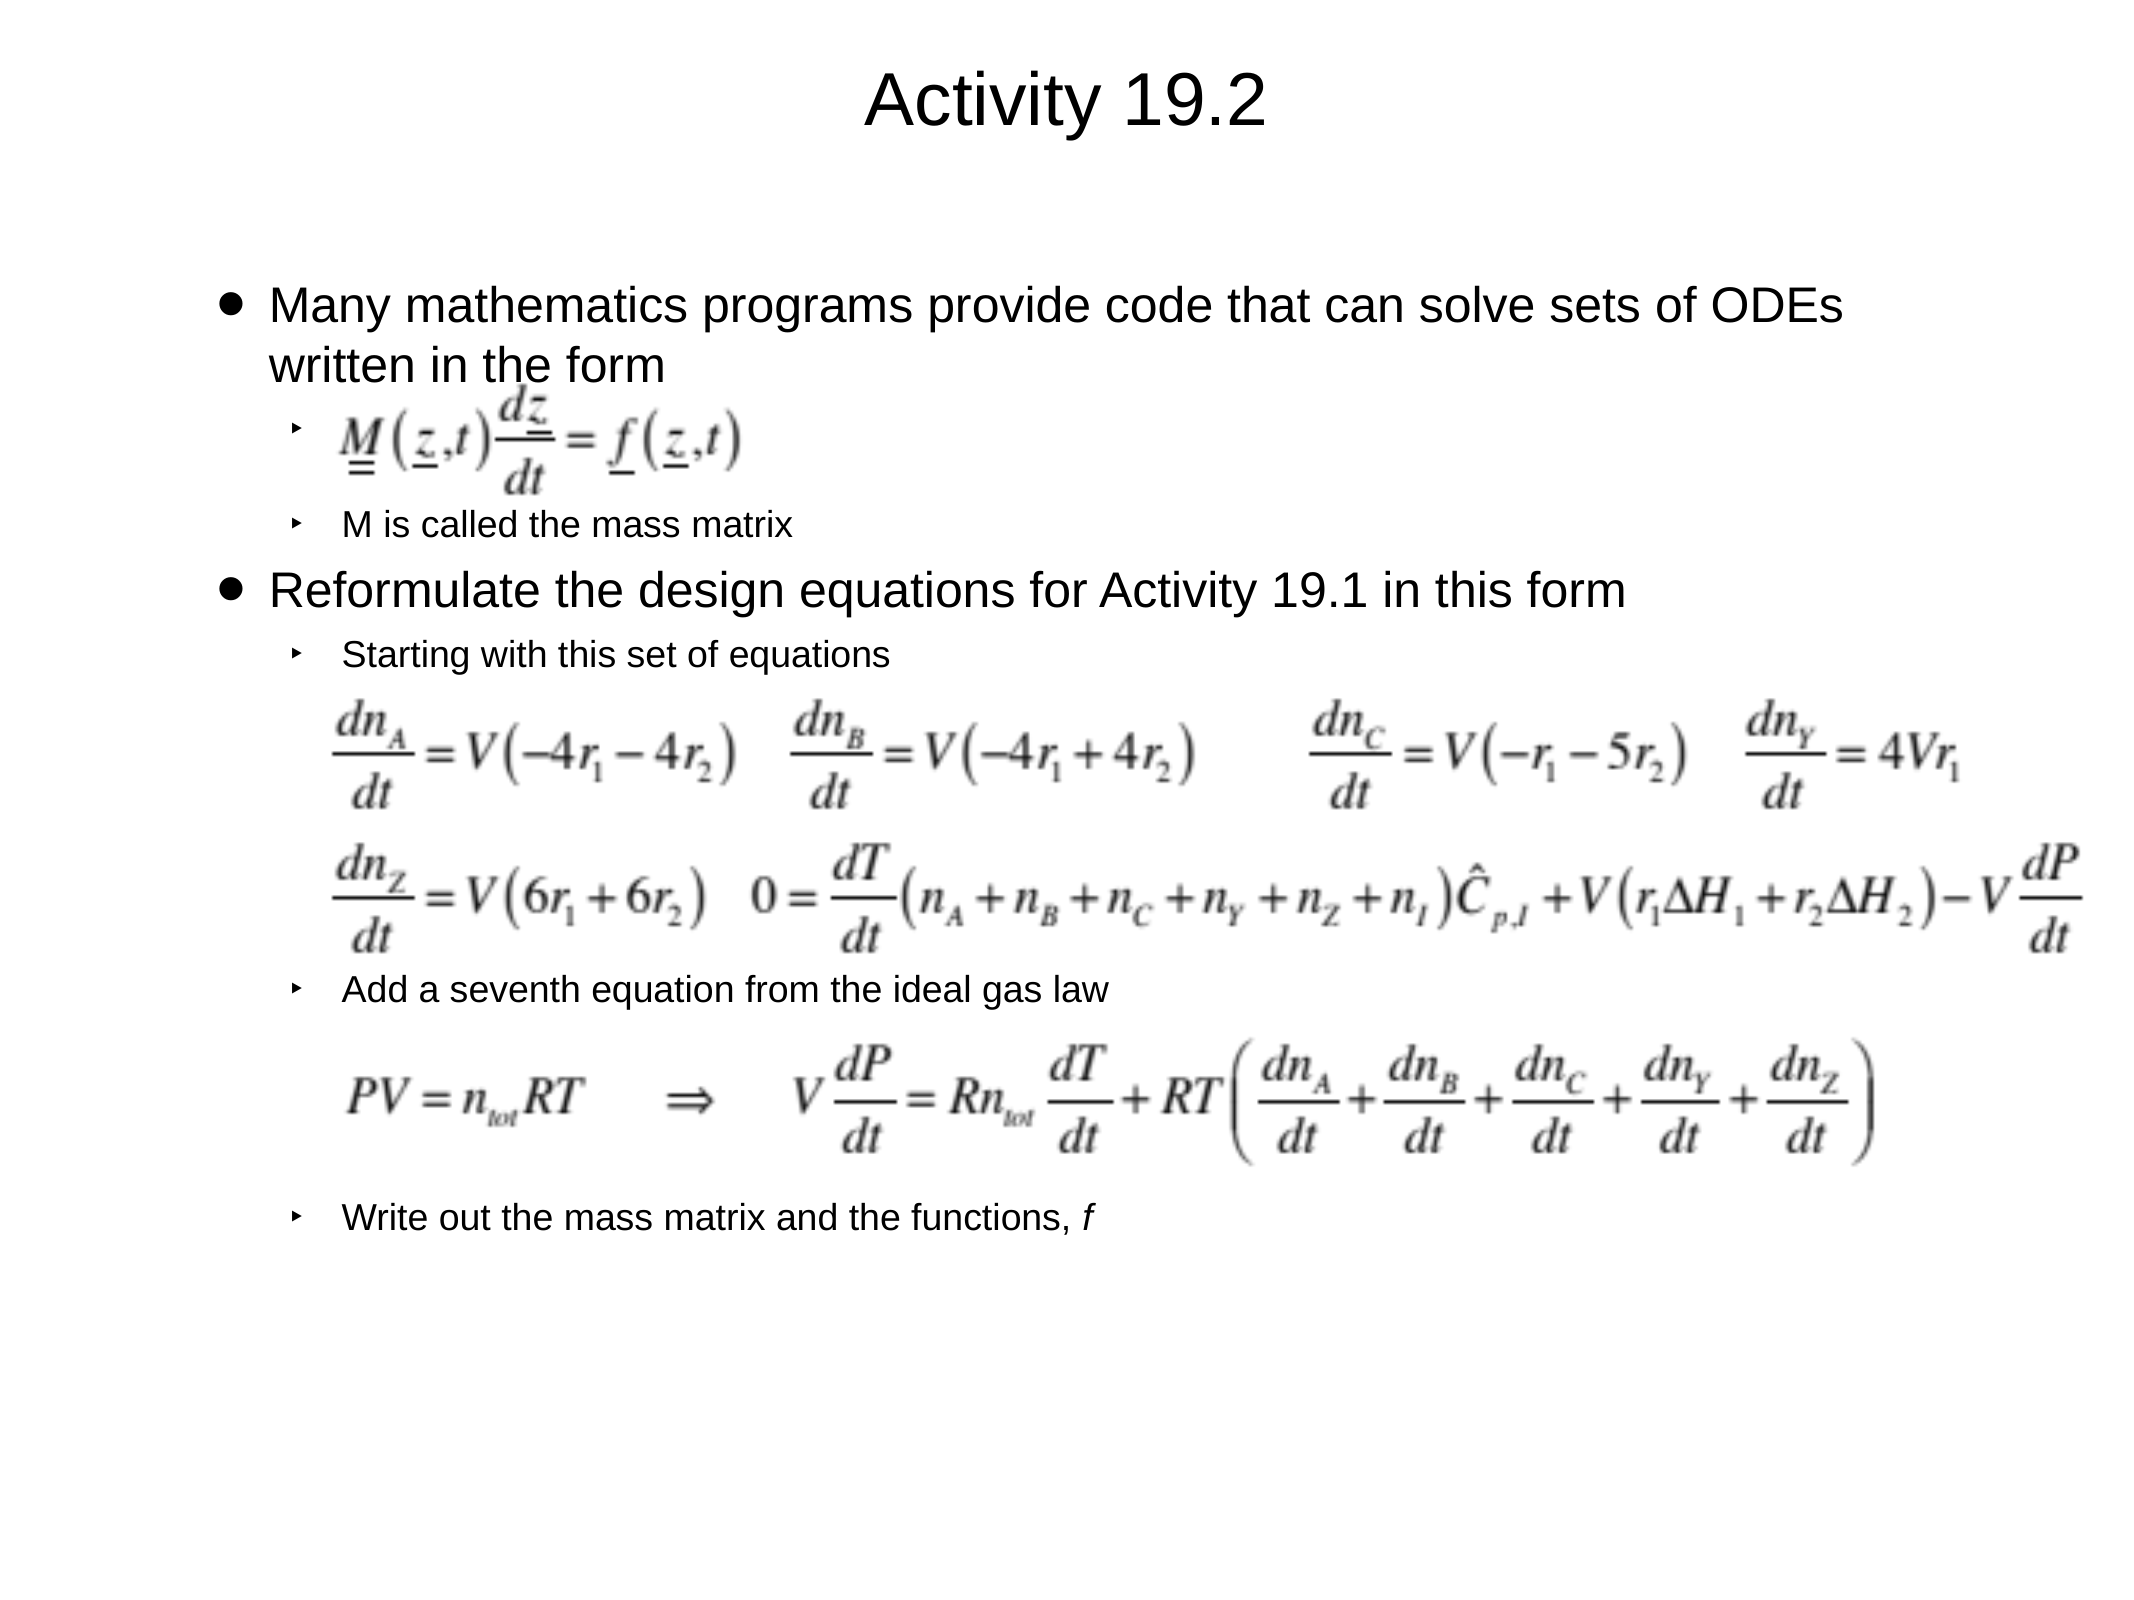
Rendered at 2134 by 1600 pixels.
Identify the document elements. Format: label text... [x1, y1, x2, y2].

picture [747, 830, 2090, 961]
picture [326, 830, 711, 961]
picture [785, 687, 1199, 817]
picture [326, 687, 740, 817]
list Many mathematics programs provide code that can solve sets of ODEs written in the form M is called the mass matrix Reformulate the design equations for Activity 19.1 in this form Starting with this set of equations Add a seventh equation from the ideal gas law Write out the mass matrix and the functions, f [208, 264, 1925, 1463]
title Activity 19.2 [208, 41, 1925, 250]
picture [1737, 687, 1967, 817]
picture [330, 372, 744, 503]
picture [339, 1028, 1878, 1172]
picture [1303, 687, 1692, 817]
